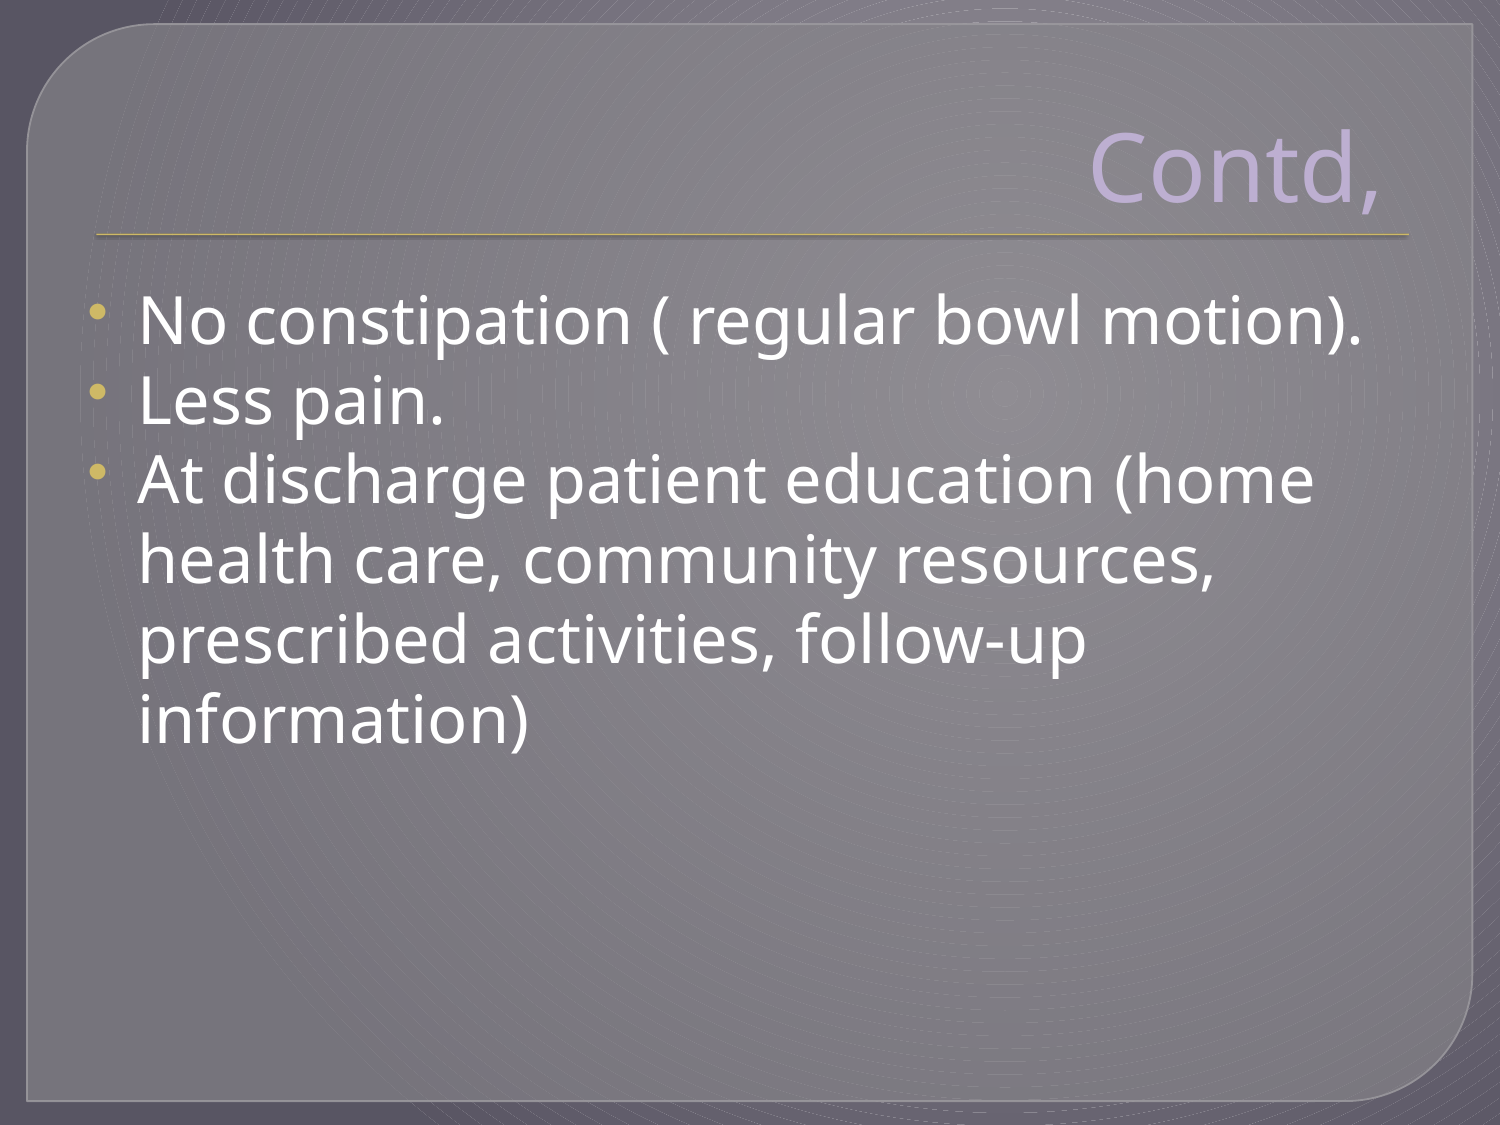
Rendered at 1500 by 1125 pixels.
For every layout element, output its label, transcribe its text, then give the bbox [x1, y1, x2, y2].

list No constipation ( regular bowl motion). Less pain. At discharge patient education (home health care, community resources, prescribed activities, follow-up information) [75, 270, 1425, 1013]
title Contd, [75, 41, 1425, 230]
